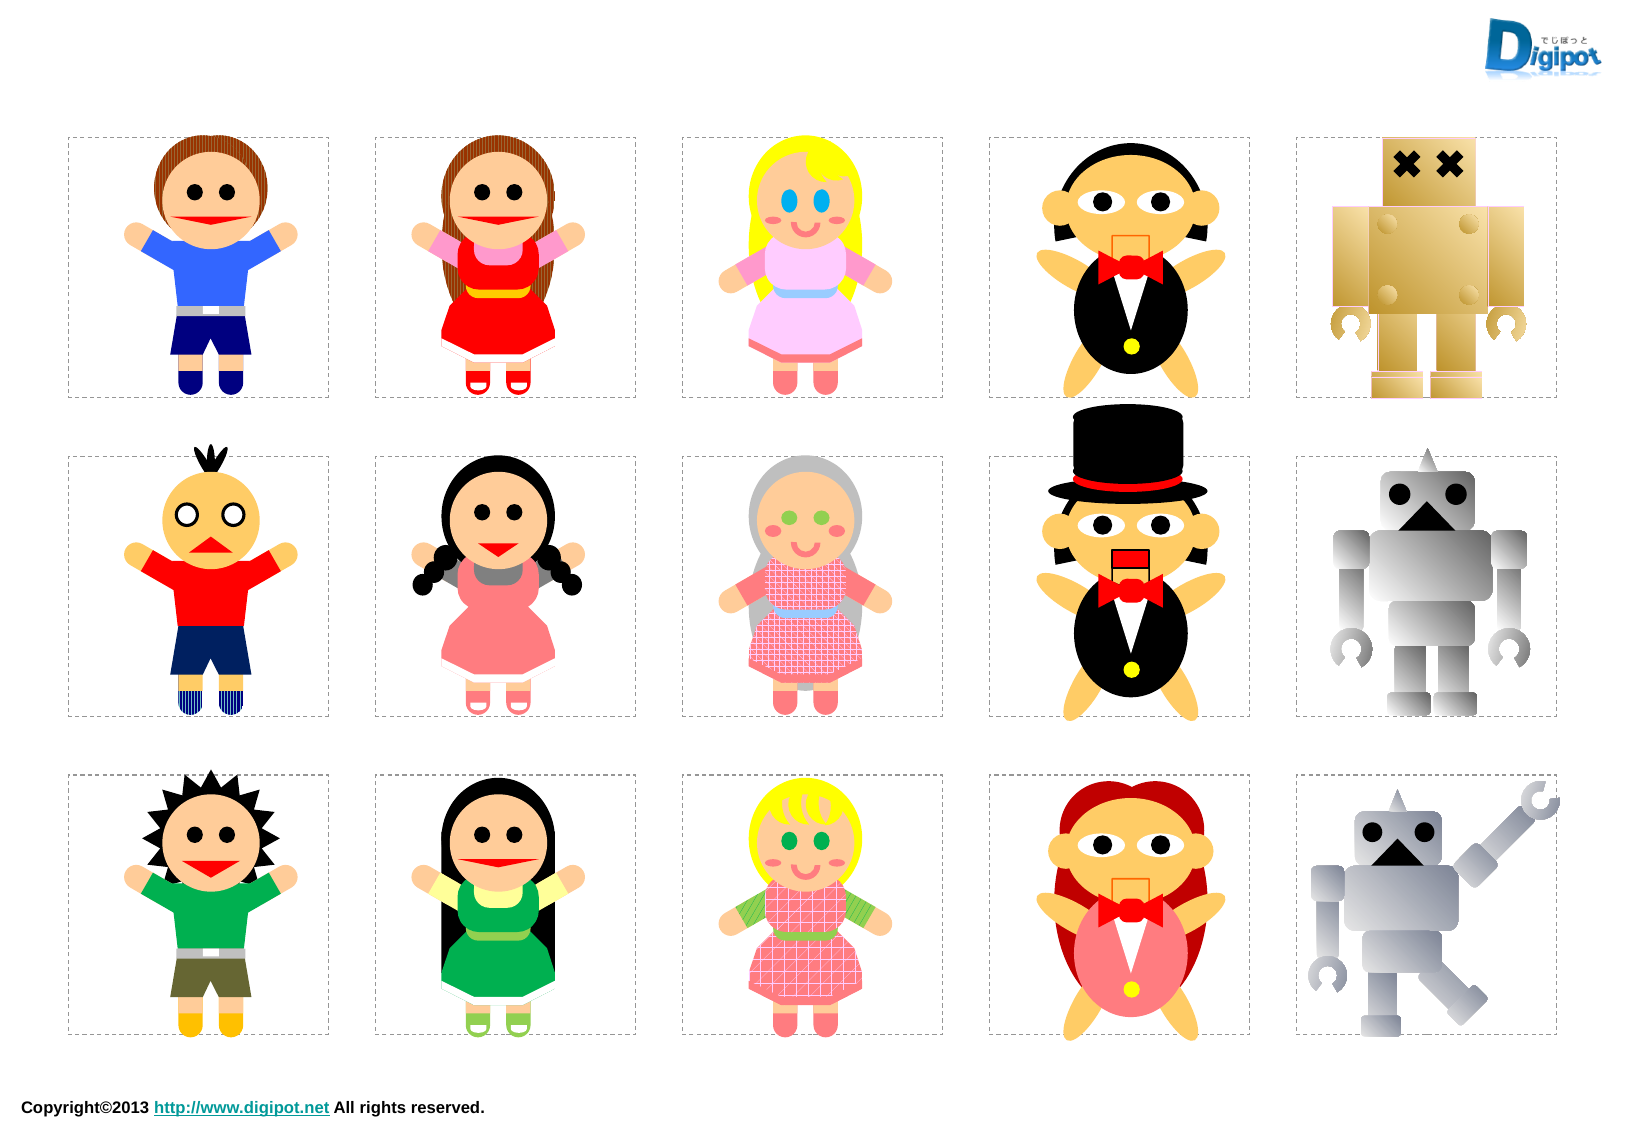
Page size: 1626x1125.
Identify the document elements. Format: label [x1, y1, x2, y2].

text_box [1031, 403, 1231, 727]
text_box [1031, 142, 1231, 403]
picture [1485, 18, 1602, 82]
text_box [1308, 789, 1574, 1037]
text_box [121, 769, 301, 1038]
text_box [1330, 137, 1527, 399]
text_box [1330, 447, 1531, 716]
text_box [716, 135, 895, 396]
text_box [121, 135, 301, 396]
text_box [716, 455, 895, 716]
text_box [409, 135, 588, 396]
text_box [121, 443, 301, 716]
text_box [716, 777, 895, 1038]
text_box [409, 777, 588, 1038]
text_box [409, 455, 588, 716]
text_box [1031, 780, 1231, 1047]
